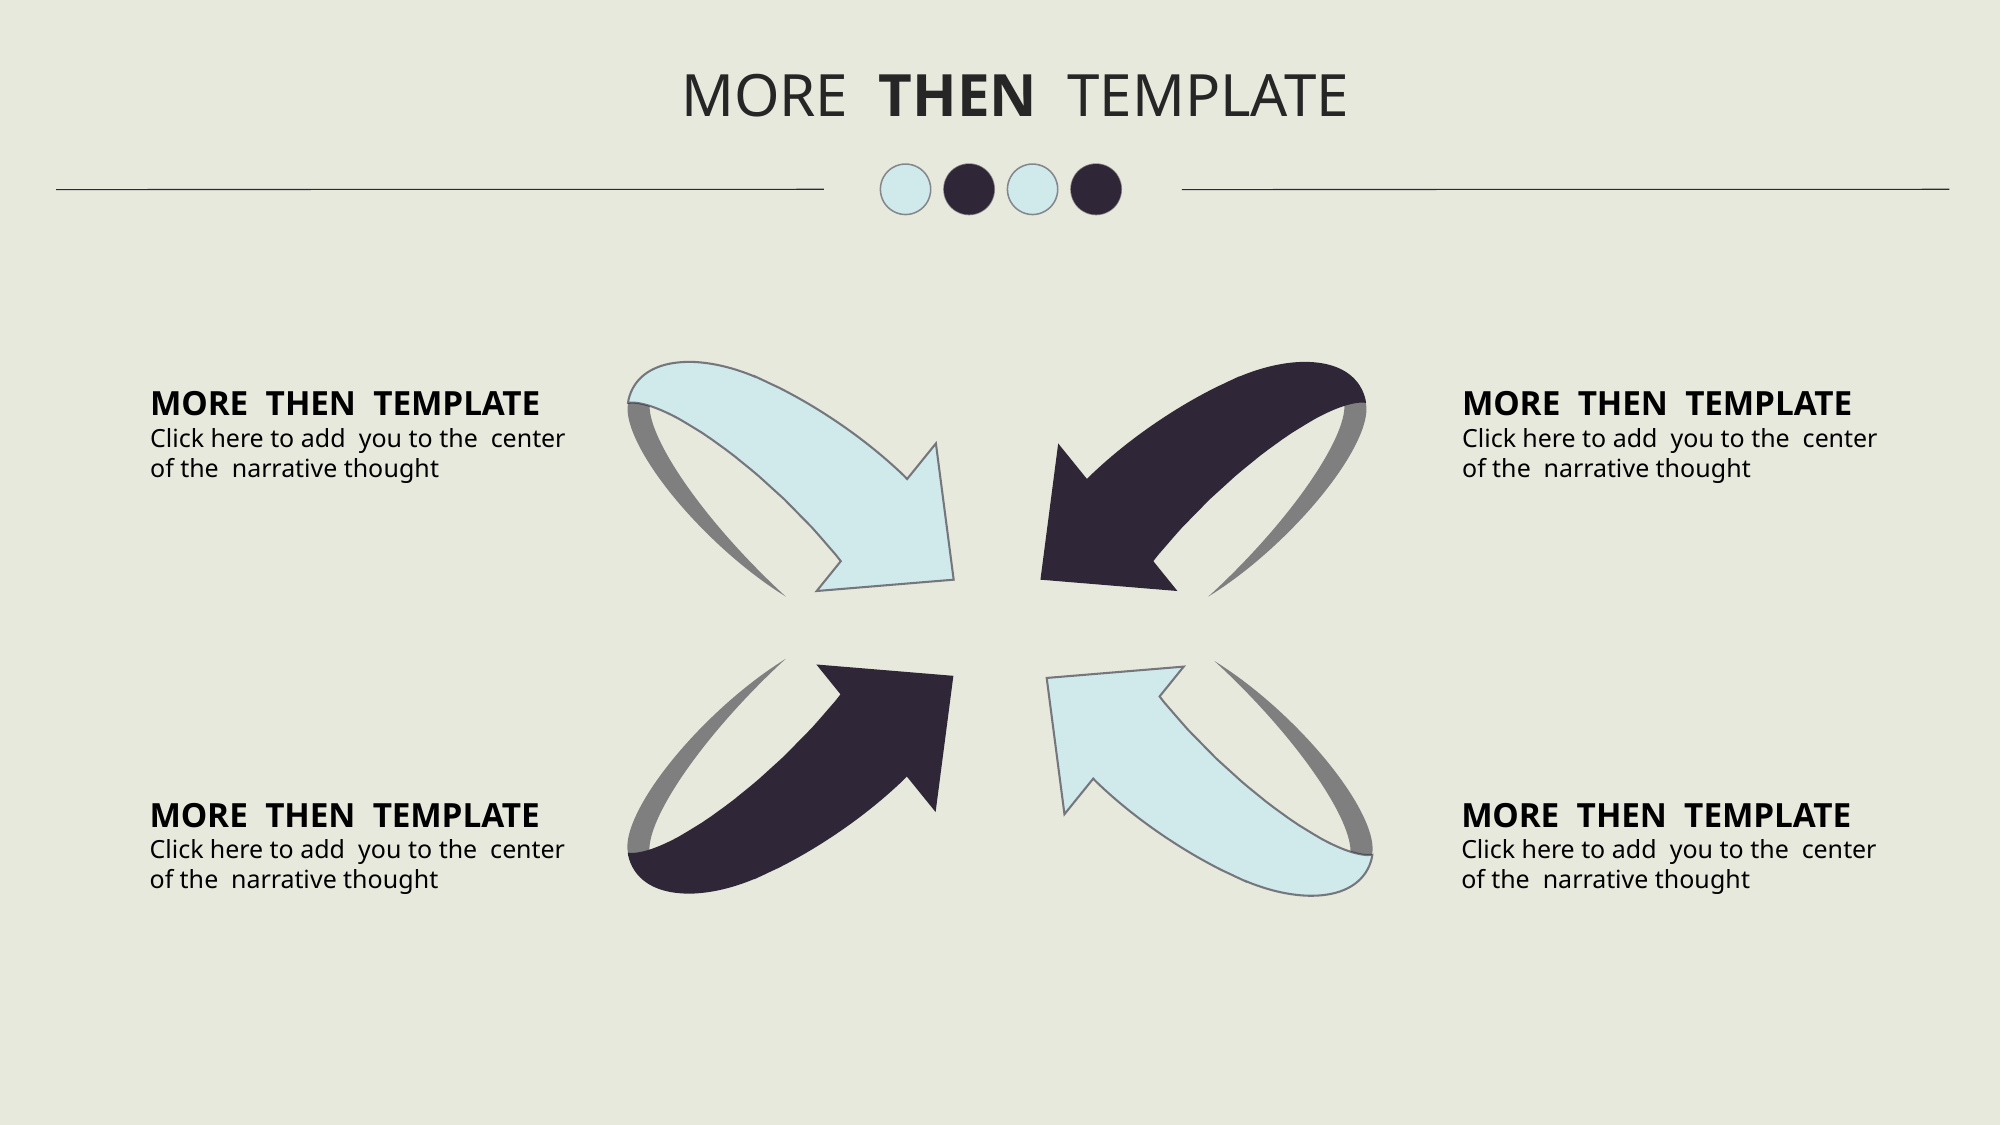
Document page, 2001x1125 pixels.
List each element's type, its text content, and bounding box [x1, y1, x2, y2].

text_box [1214, 661, 1373, 855]
text_box [1046, 666, 1373, 896]
text_box MORE THEN TEMPLATE Click here to add you to the center of the narrative thought [1447, 374, 1893, 490]
text_box MORE THEN TEMPLATE Click here to add you to the center of the narrative thought [135, 374, 581, 490]
text_box MORE THEN TEMPLATE Click here to add you to the center of the narrative thought [1446, 786, 1892, 902]
text_box [1040, 361, 1367, 592]
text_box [880, 163, 1122, 215]
text_box [627, 658, 786, 852]
text_box [627, 664, 954, 894]
text_box [627, 403, 786, 597]
text_box MORE THEN TEMPLATE [636, 42, 1365, 138]
text_box [1208, 403, 1367, 597]
text_box MORE THEN TEMPLATE Click here to add you to the center of the narrative thought [134, 786, 581, 902]
text_box [628, 361, 954, 592]
